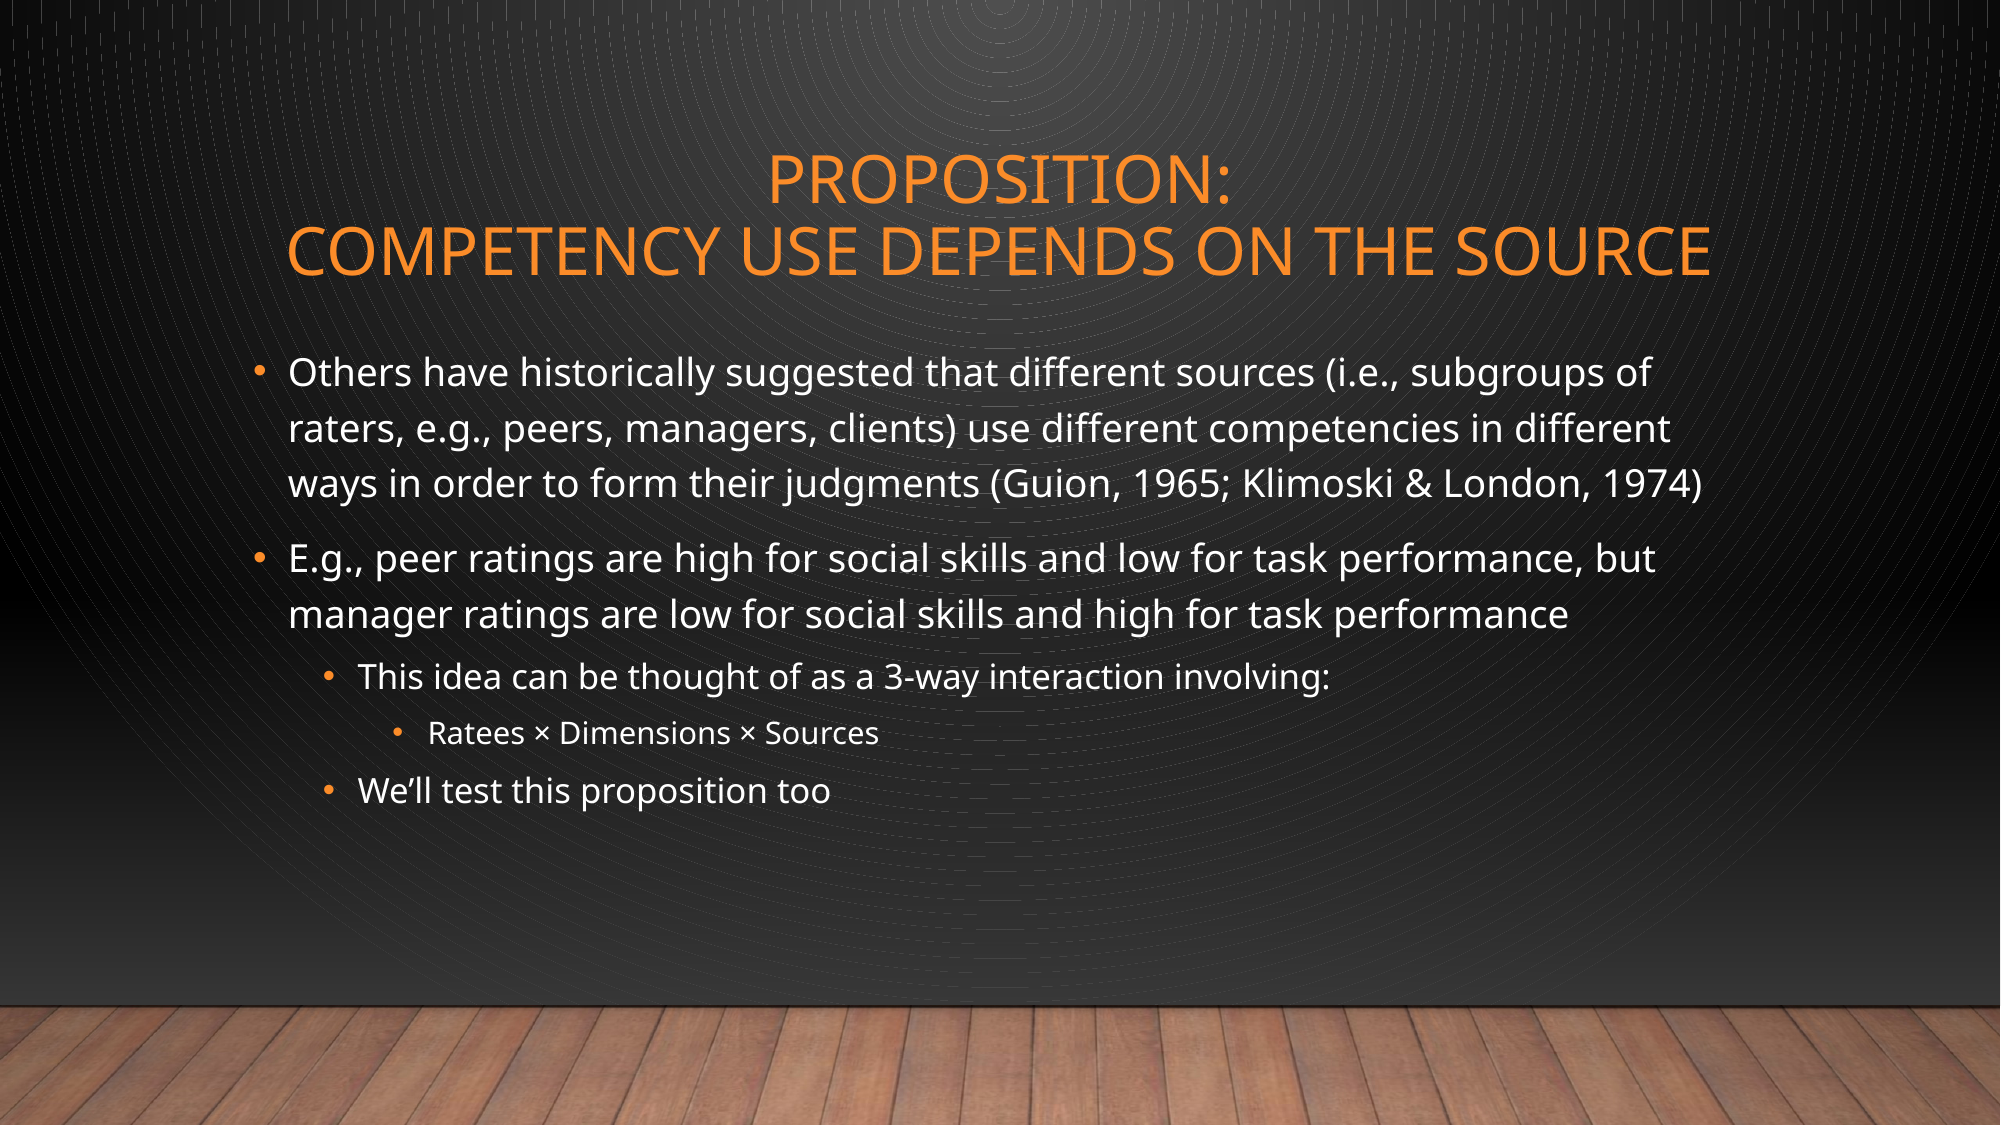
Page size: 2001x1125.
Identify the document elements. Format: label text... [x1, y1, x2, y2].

title Proposition: CompetencY Use Depends on the Source [238, 131, 1763, 305]
list Others have historically suggested that different sources (i.e., subgroups of raters, e.g., peers, managers, clients) use different competencies in different ways in order to form their judgments (Guion, 1965; Klimoski & London, 1974) E.g., peer ratings are high for social skills and low for task performance, but manager ratings are low for social skills and high for task performance This idea can be thought of as a 3-way interaction involving: Ratees × Dimensions × Sources We’ll test this proposition too [238, 330, 1763, 897]
picture [0, 1005, 2000, 1125]
